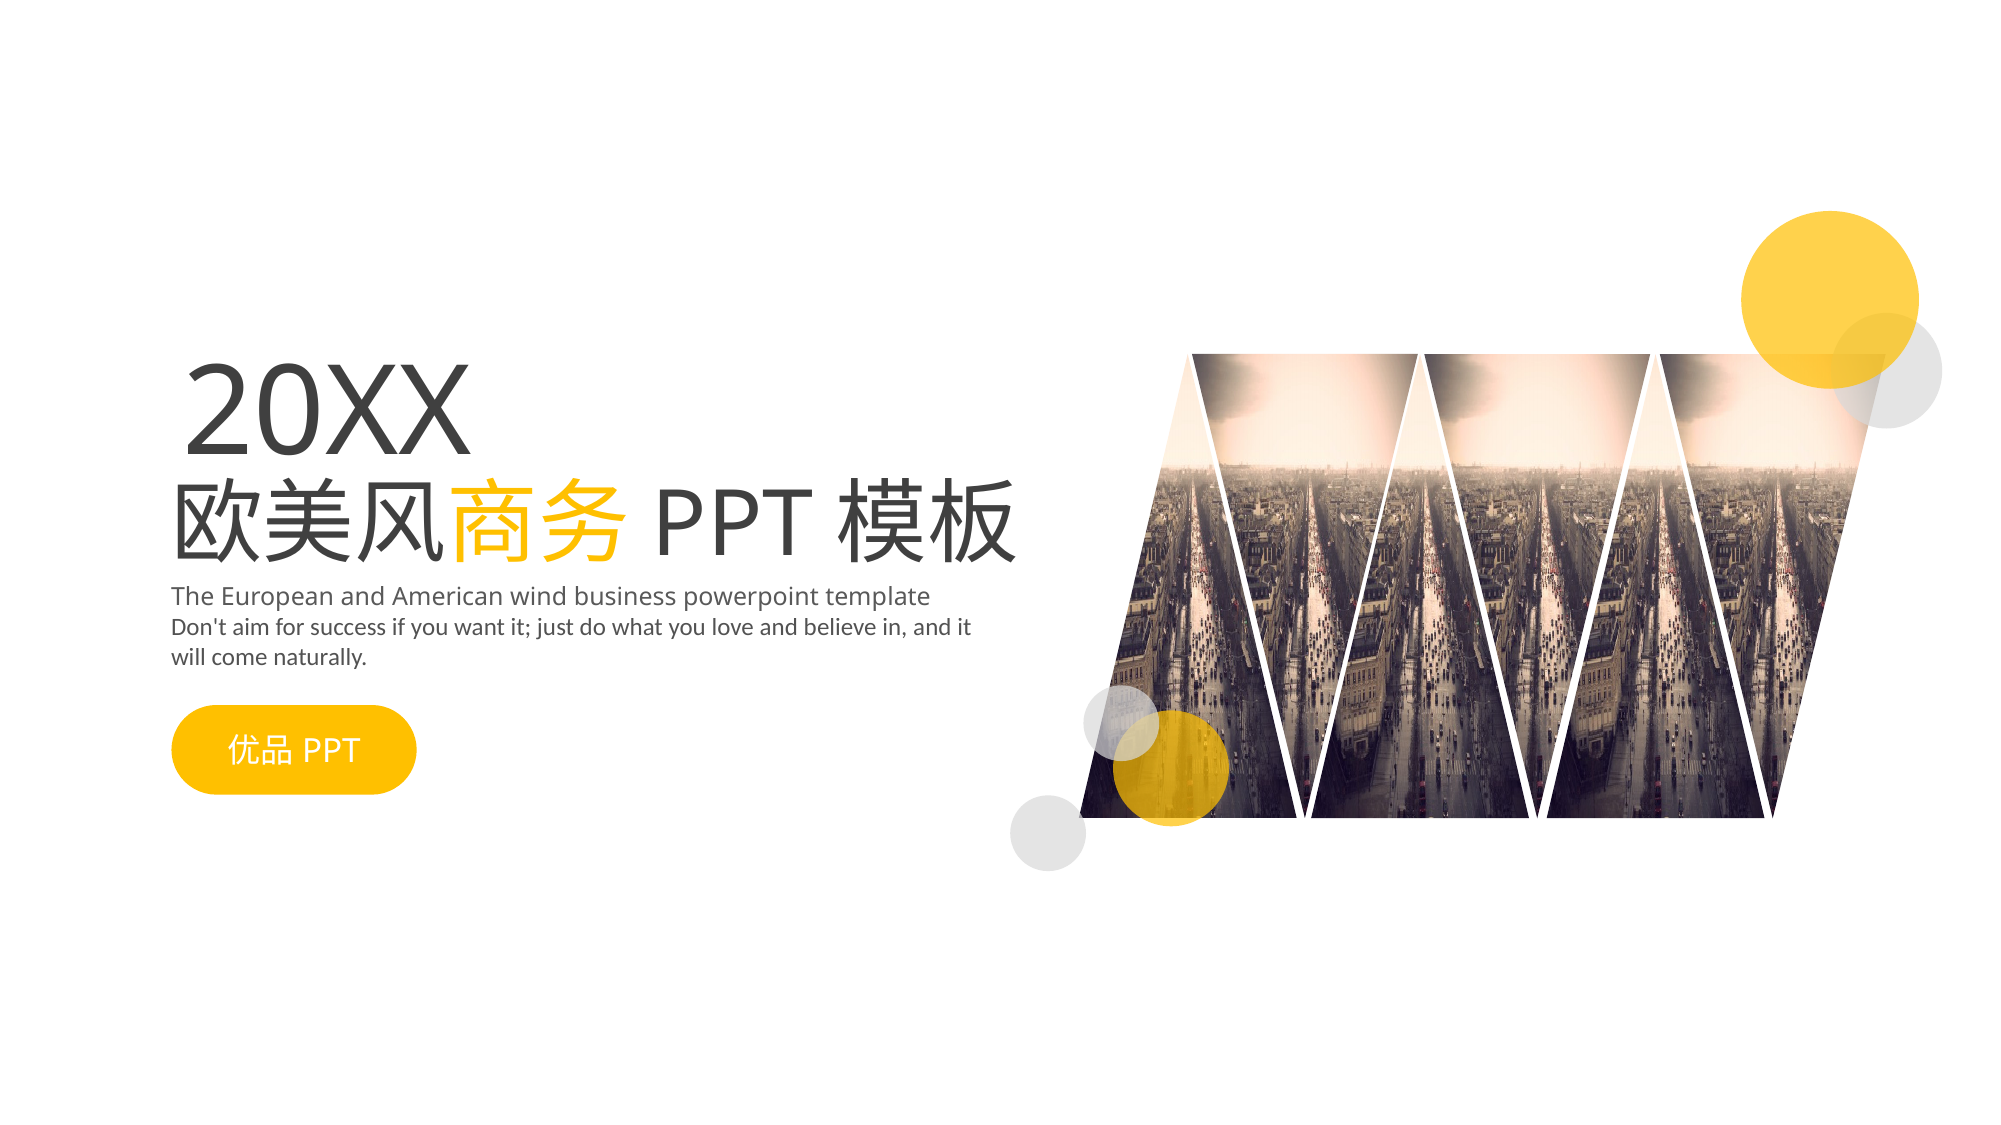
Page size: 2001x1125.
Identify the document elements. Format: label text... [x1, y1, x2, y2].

text_box [170, 703, 418, 796]
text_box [1010, 211, 1943, 872]
text_box 欧美风商务PPT模板 [156, 456, 1010, 581]
text_box 20XX [167, 322, 487, 487]
text_box 优品PPT [192, 722, 396, 777]
text_box The European and American wind business powerpoint template Don't aim for success if you want it; just do what you love and believe in, and it will come naturally. [156, 573, 995, 708]
